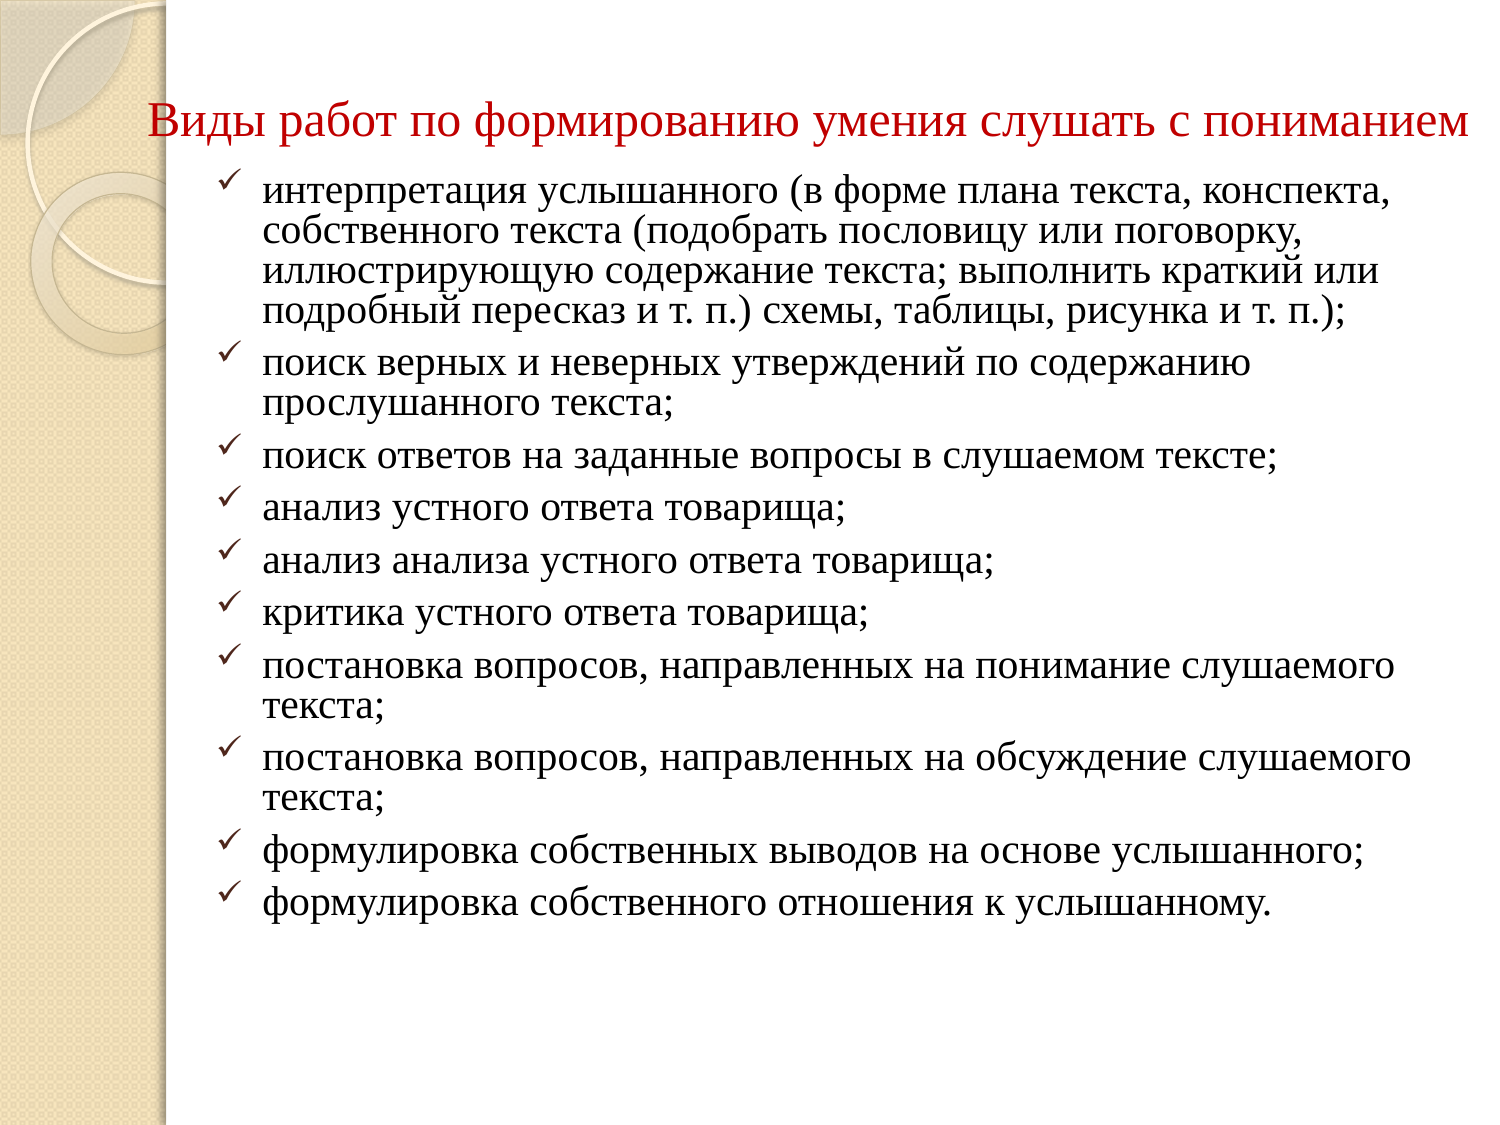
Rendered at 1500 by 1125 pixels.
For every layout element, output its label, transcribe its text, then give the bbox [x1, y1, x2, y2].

title Виды работ по формированию умения слушать с пониманием [117, 0, 1500, 233]
list интерпретация услышанного (в форме плана текста, конспекта, собственного текста (подобрать пословицу или поговорку, иллюстрирующую содержание текста; выполнить краткий или подробный пересказ и т. п.) схемы, таблицы, рисунка и т. п.); поиск верных и неверных утверждений по содержанию прослушанного текста; поиск ответов на заданные вопросы в слушаемом тексте; анализ устного ответа товарища; анализ анализа устного ответа товарища; критика устного ответа товарища; постановка вопросов, направленных на понимание слушаемого текста; постановка вопросов, направленных на обсуждение слушаемого текста; формулировка собственных выводов на основе услышанного; формулировка собственного отношения к услышанному. [187, 164, 1463, 1063]
